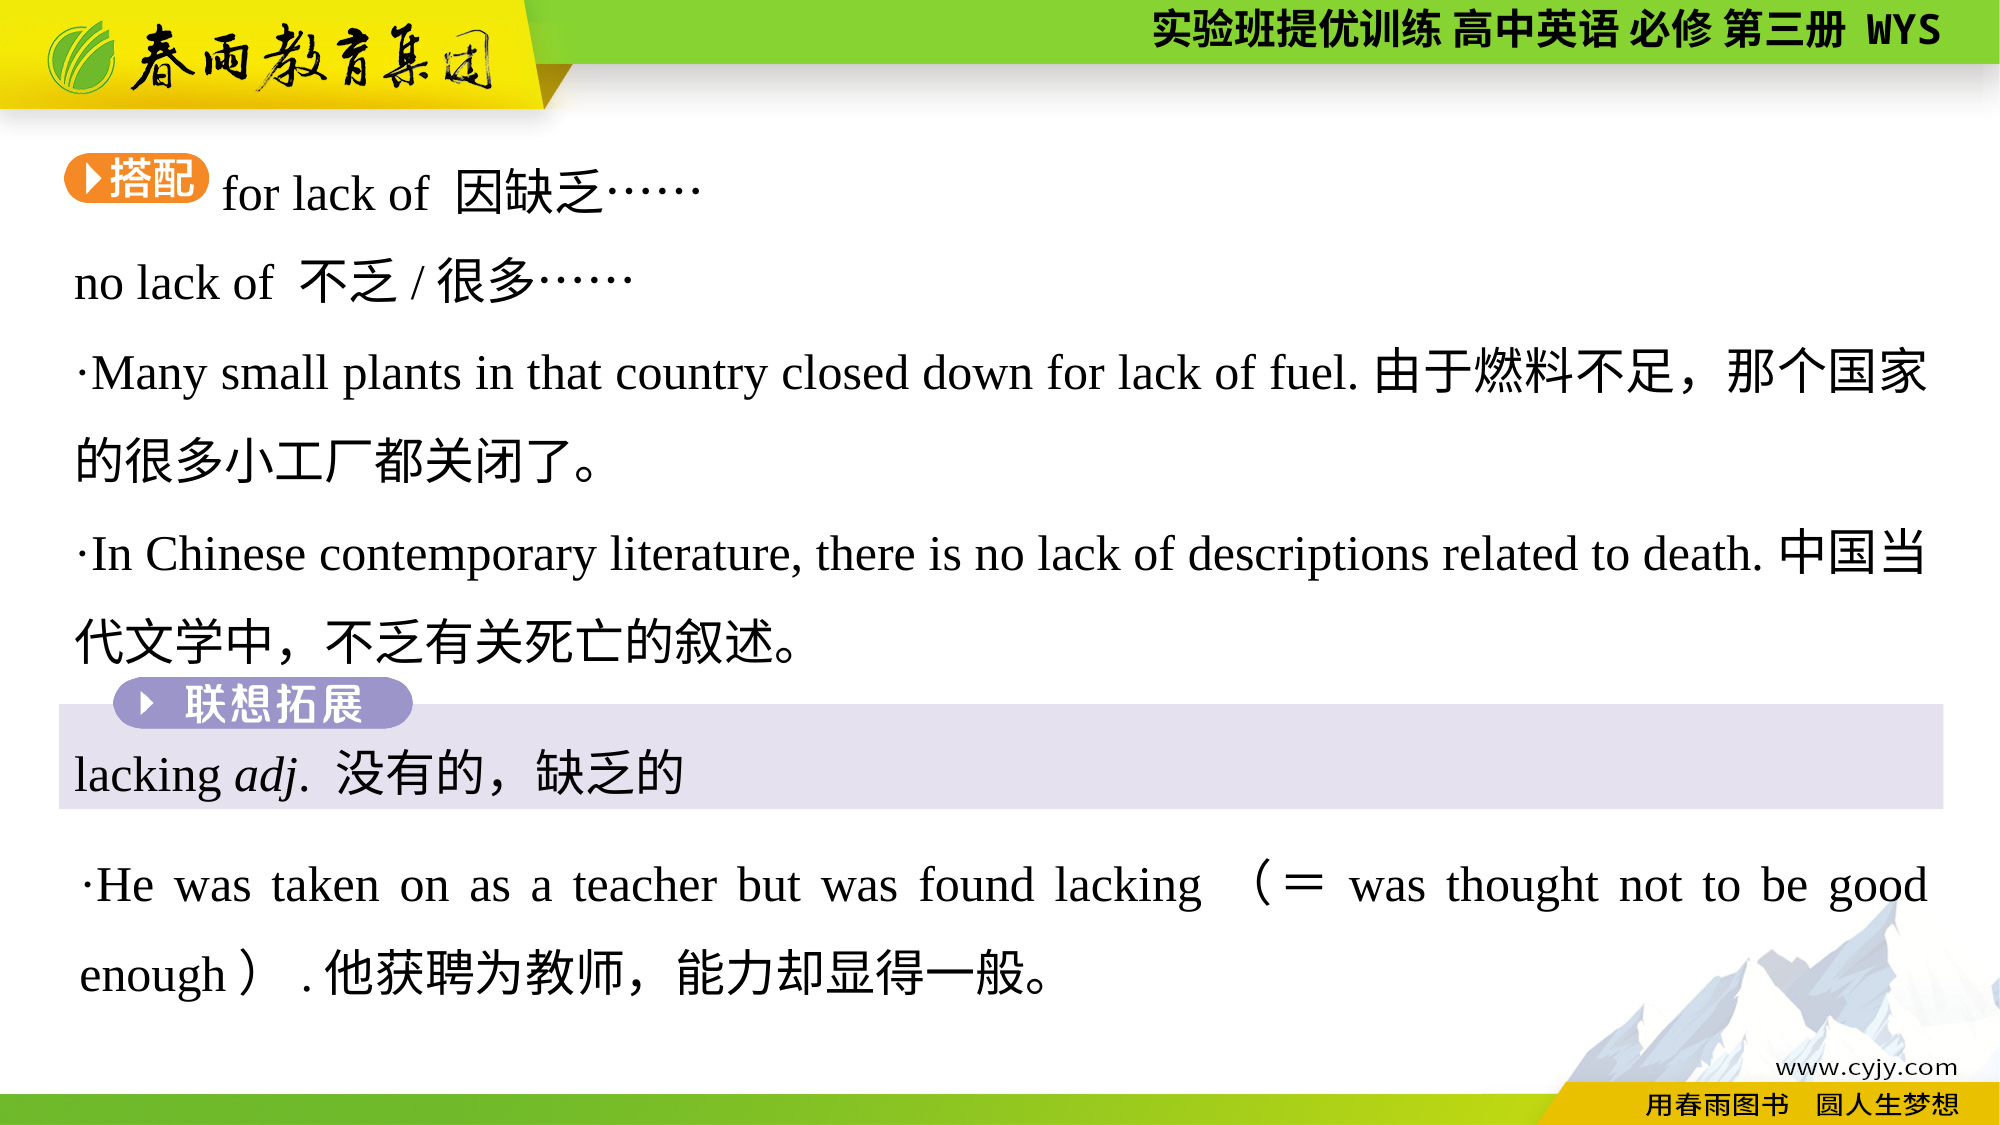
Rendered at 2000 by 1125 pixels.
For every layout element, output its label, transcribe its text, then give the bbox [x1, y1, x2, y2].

text_box ·He was taken on as a teacher but was found lacking（＝was thought not to be good enough）.他获聘为教师，能力却显得一般。 [64, 814, 1944, 1010]
text_box lacking adj. 没有的，缺乏的 [59, 704, 1944, 810]
picture [0, 0, 2000, 1125]
list for lack of 因缺乏…… no lack of 不乏/很多…… ·Many small plants in that country closed down for lack of fuel.由于燃料不足，那个国家的很多小工厂都关闭了。 ·In Chinese contemporary literature, there is no lack of descriptions related to death.中国当代文学中，不乏有关死亡的叙述。 [59, 122, 1944, 683]
